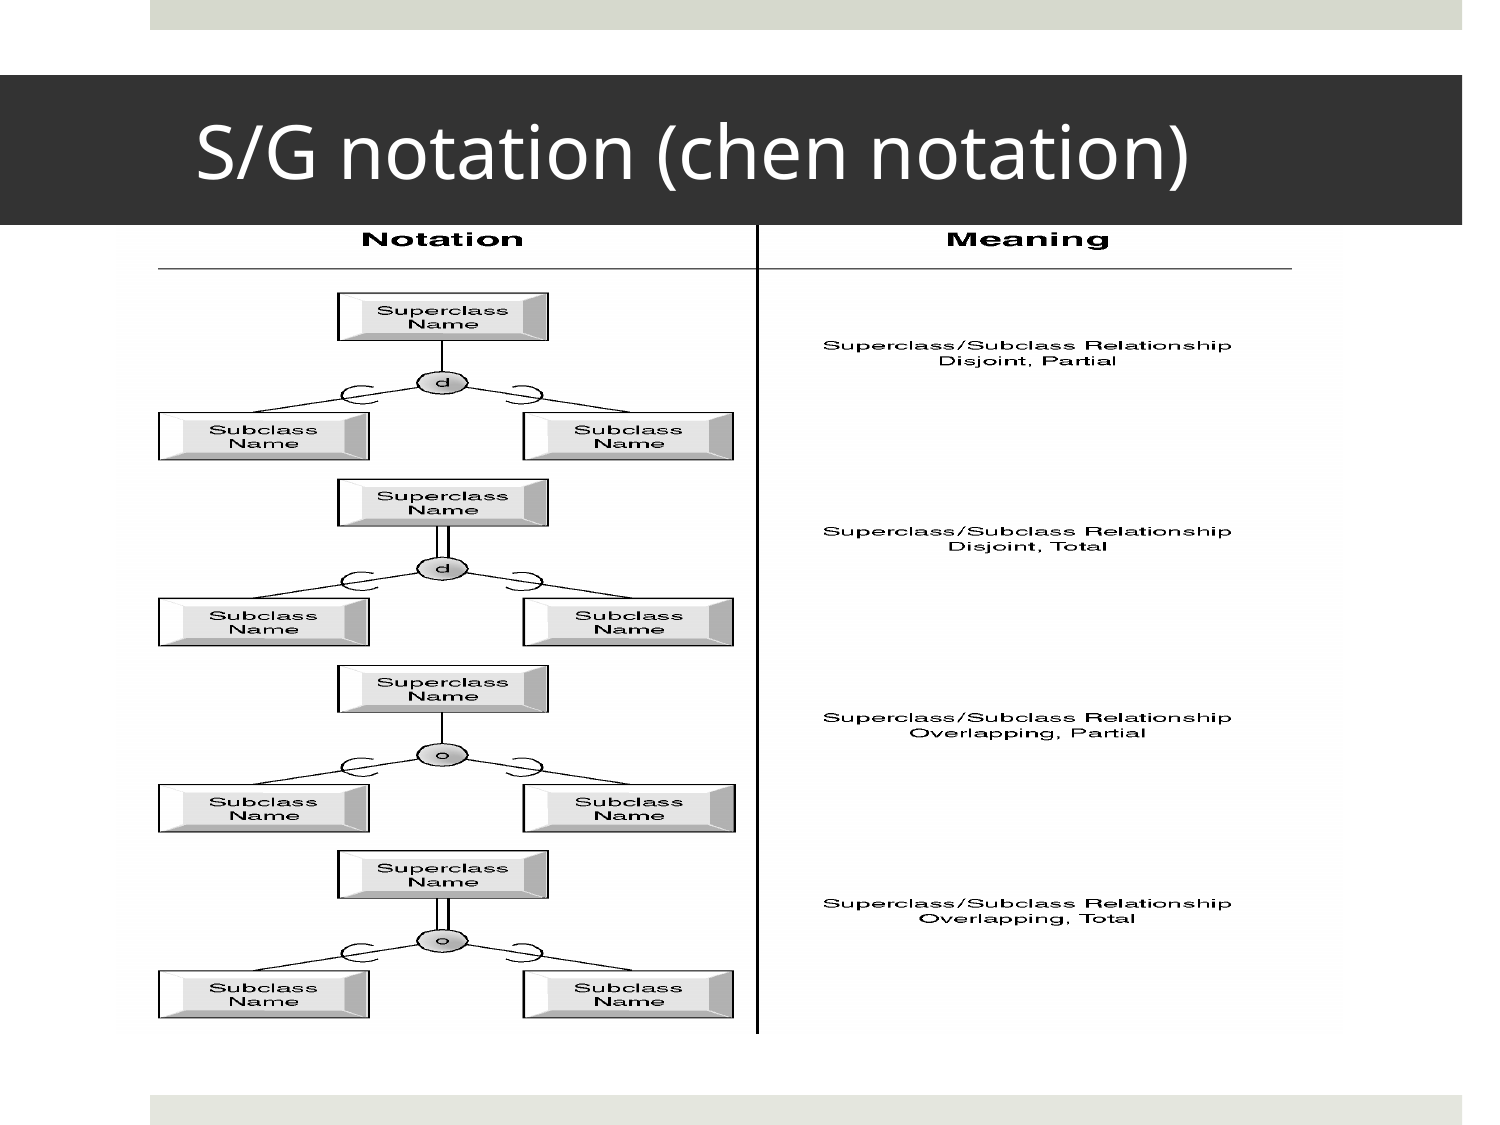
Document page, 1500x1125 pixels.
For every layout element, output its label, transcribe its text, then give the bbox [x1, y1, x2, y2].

title S/G notation (chen notation) [0, 74, 1463, 226]
picture [116, 224, 1351, 1038]
